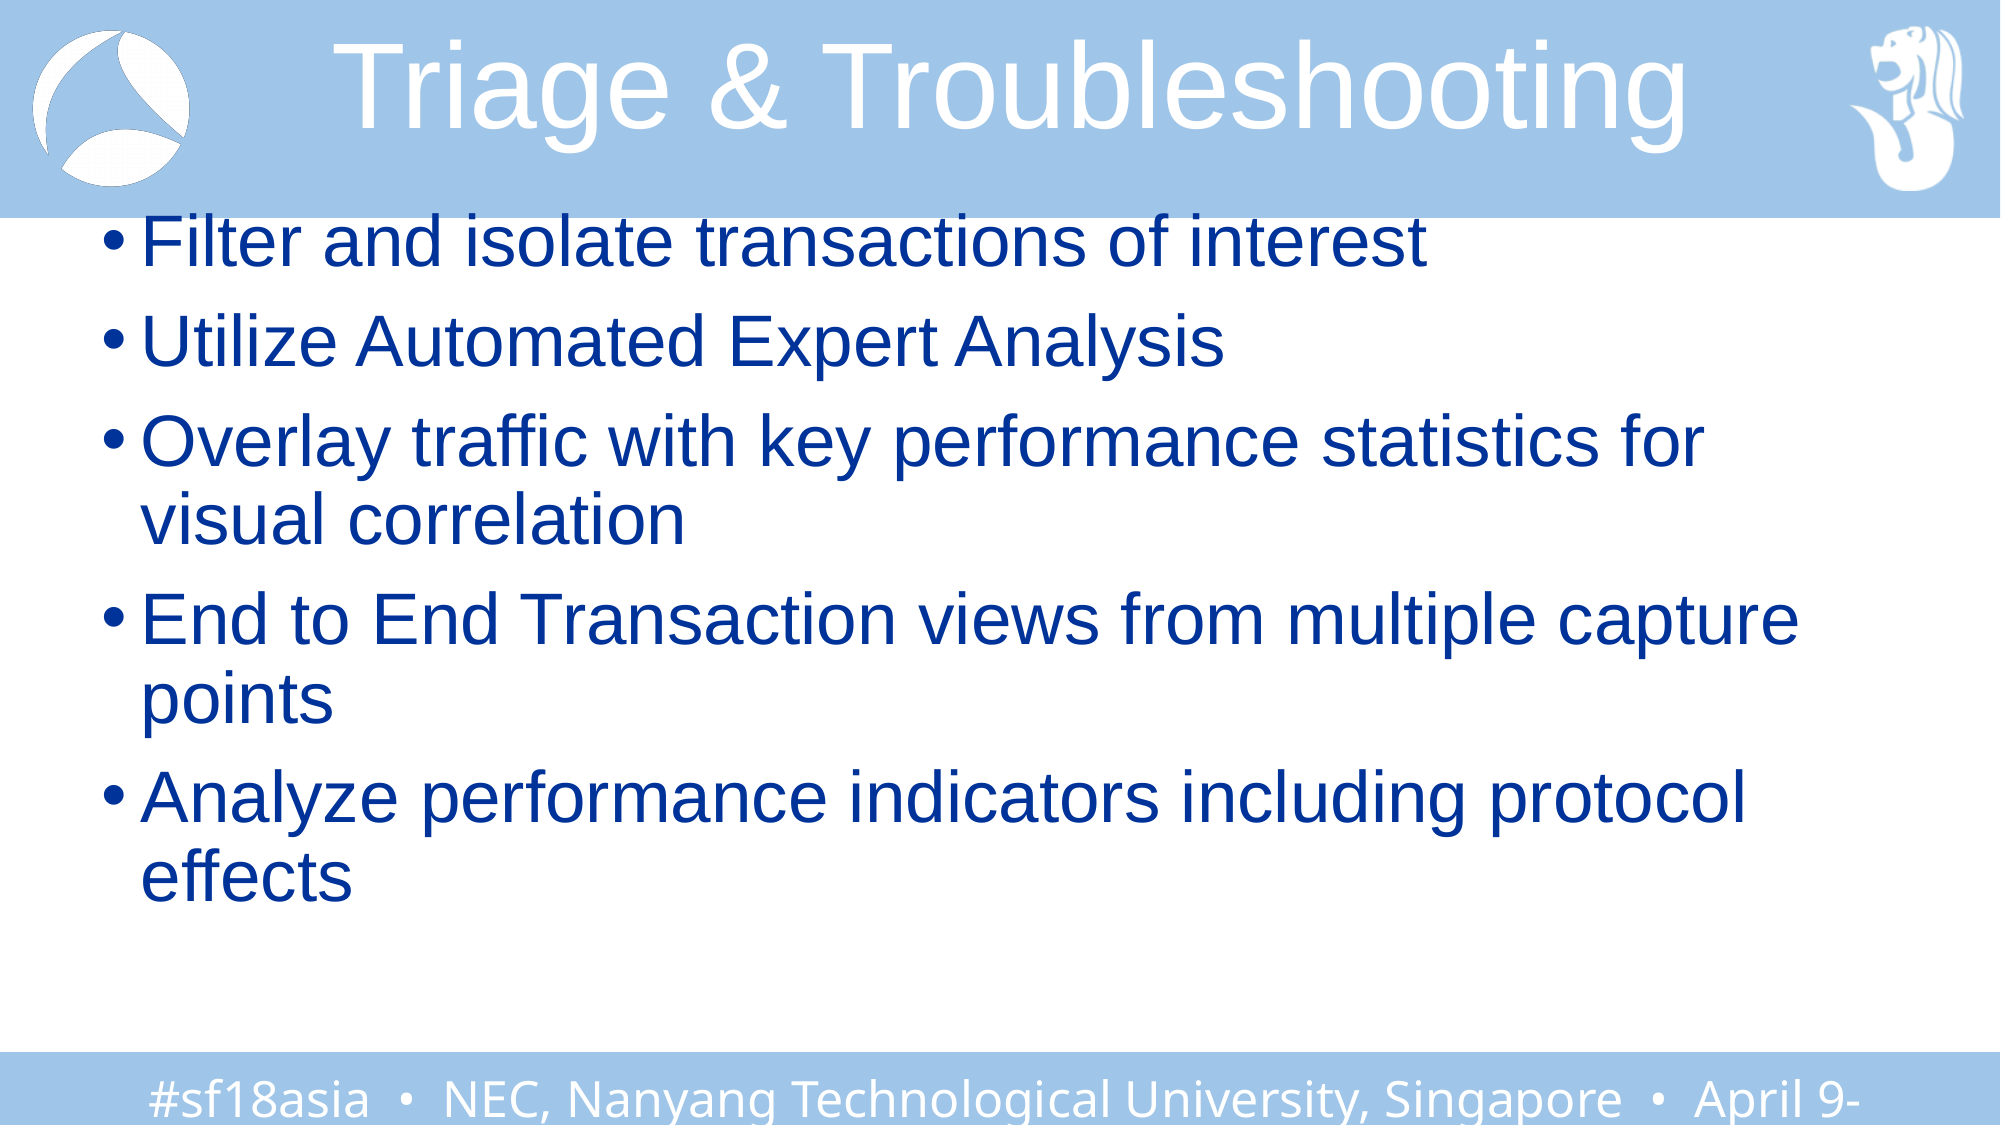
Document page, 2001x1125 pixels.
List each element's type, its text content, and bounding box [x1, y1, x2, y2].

picture [32, 155, 190, 187]
picture [1849, 155, 1964, 191]
title Triage & Troubleshooting [31, 24, 1994, 155]
list Filter and isolate transactions of interest Utilize Automated Expert Analysis Overlay traffic with key performance statistics for visual correlation End to End Transaction views from multiple capture points Analyze performance indicators including protocol effects [86, 188, 1914, 1051]
